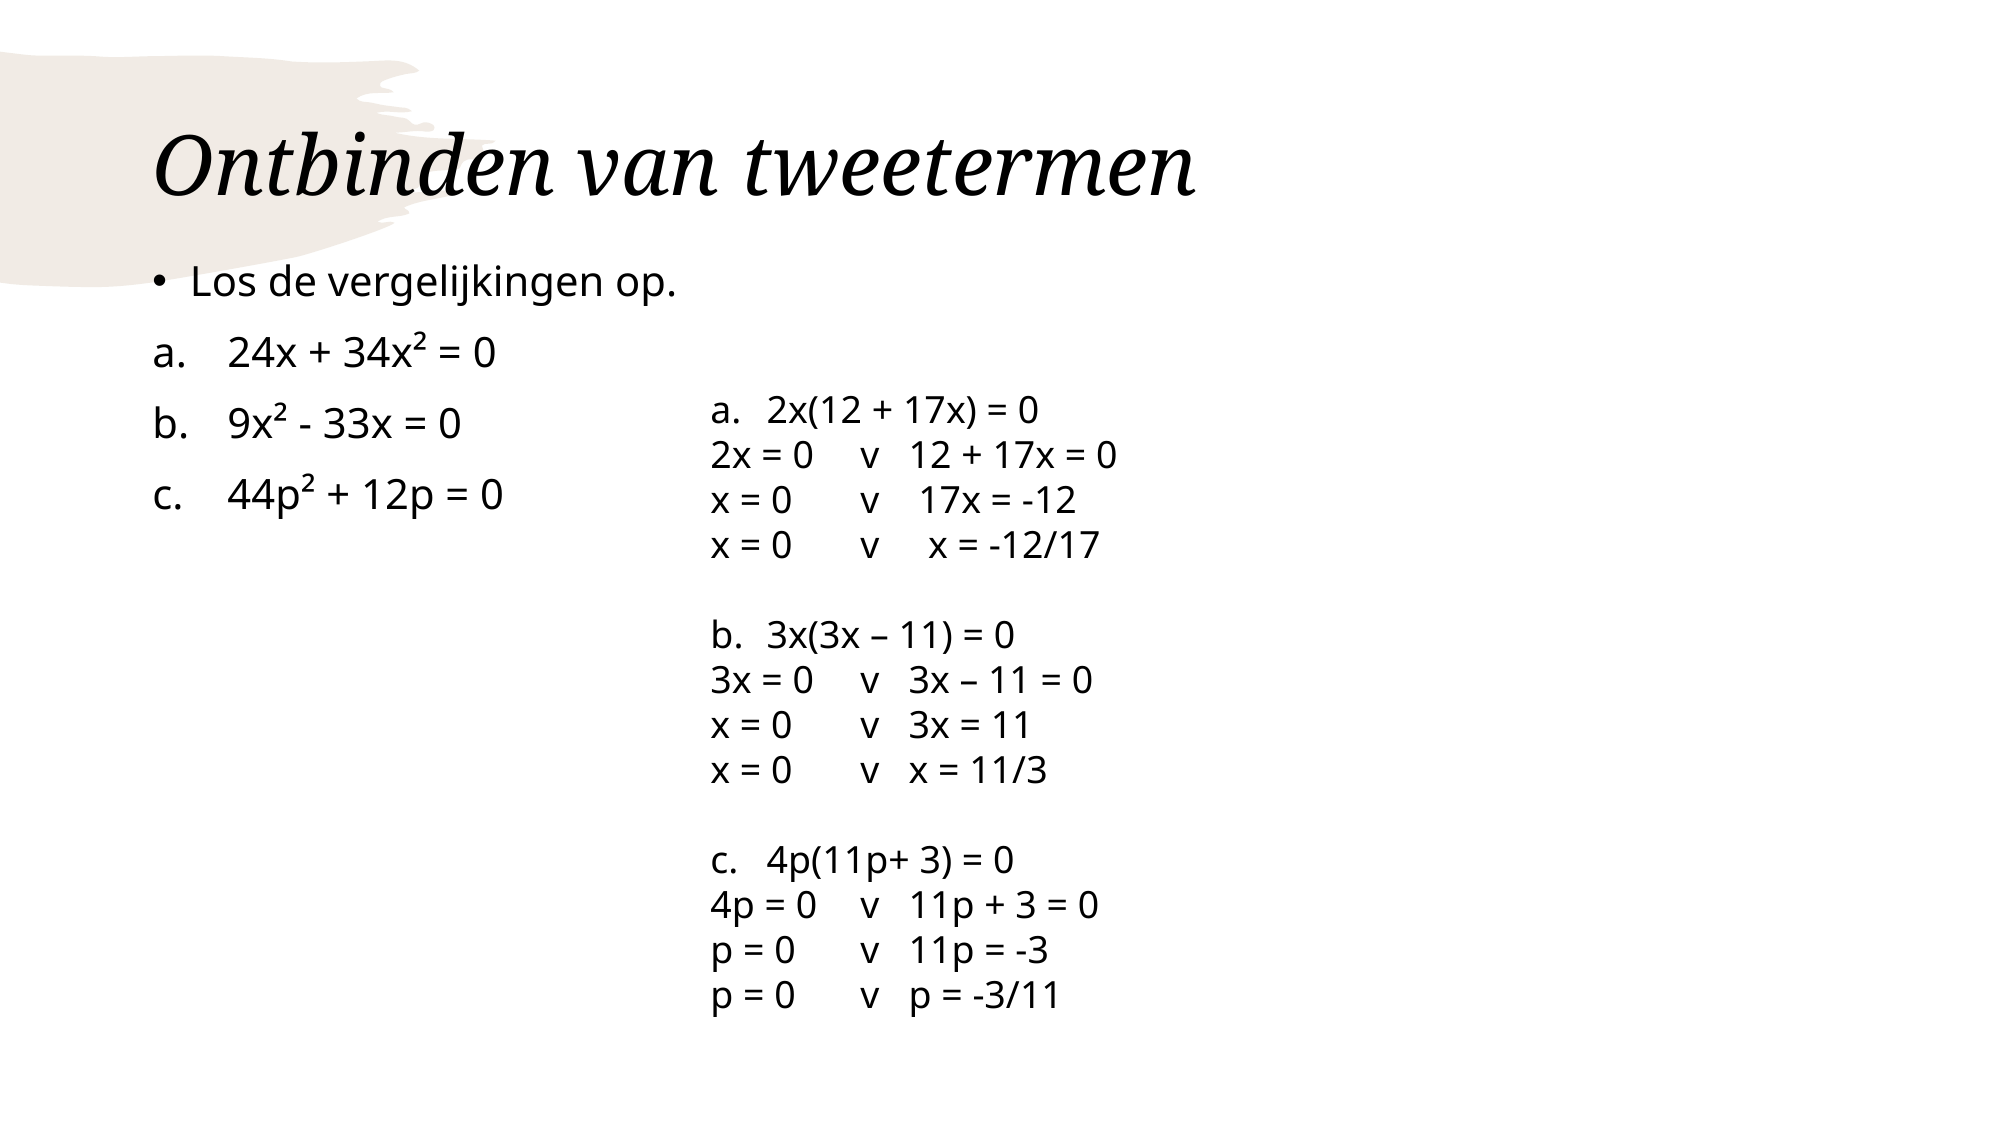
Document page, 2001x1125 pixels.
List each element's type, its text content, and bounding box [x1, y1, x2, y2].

list Los de vergelijkingen op. 24x + 34x² = 0 9x² - 33x = 0 44p² + 12p = 0 [137, 247, 846, 1031]
title Ontbinden van tweetermen [137, 59, 1863, 278]
text_box 2x(12 + 17x) = 0 2x = 0 v 12 + 17x = 0 x = 0 v 17x = -12 x = 0 v x = -12/17 3x(3x – 11) = 0 3x = 0 v 3x – 11 = 0 x = 0 v 3x = 11 x = 0 v x = 11/3 4p(11p+ 3) = 0 4p = 0 v 11p + 3 = 0 p = 0 v 11p = -3 p = 0 v p = -3/11 [695, 379, 1513, 1024]
